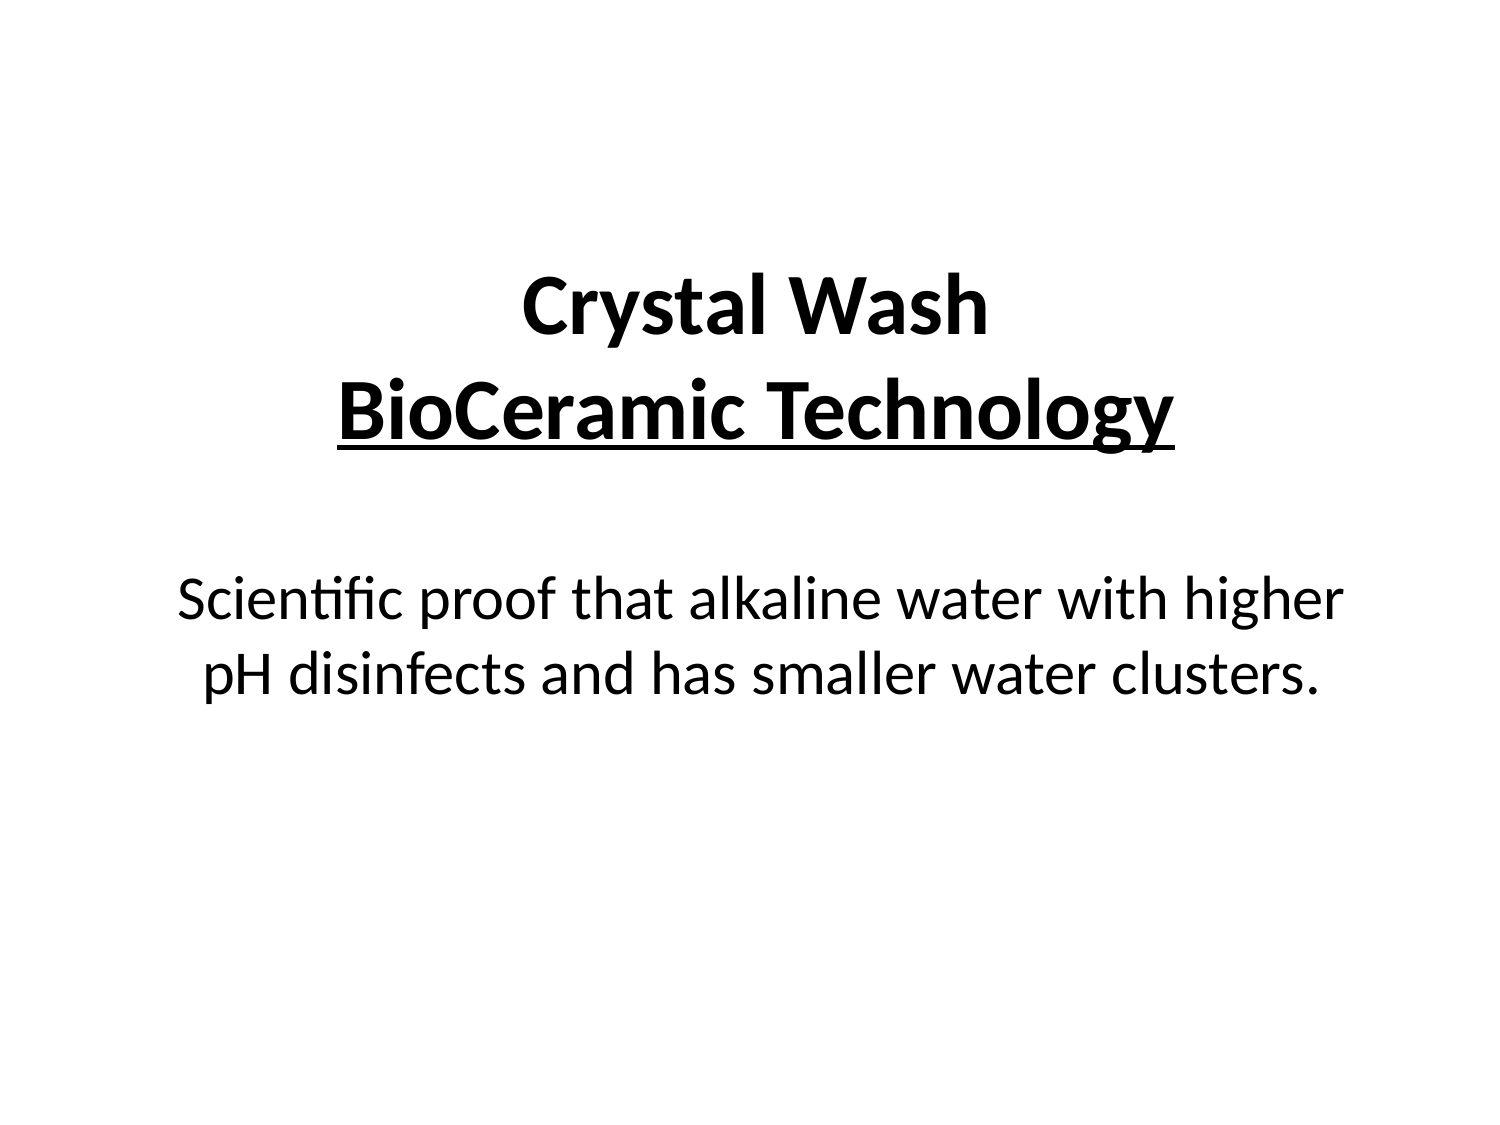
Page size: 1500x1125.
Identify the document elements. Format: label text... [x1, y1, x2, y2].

title Crystal Wash BioCeramic Technology [87, 112, 1425, 591]
text_box Scientific proof that alkaline water with higher pH disinfects and has smaller water clusters. [124, 549, 1400, 715]
